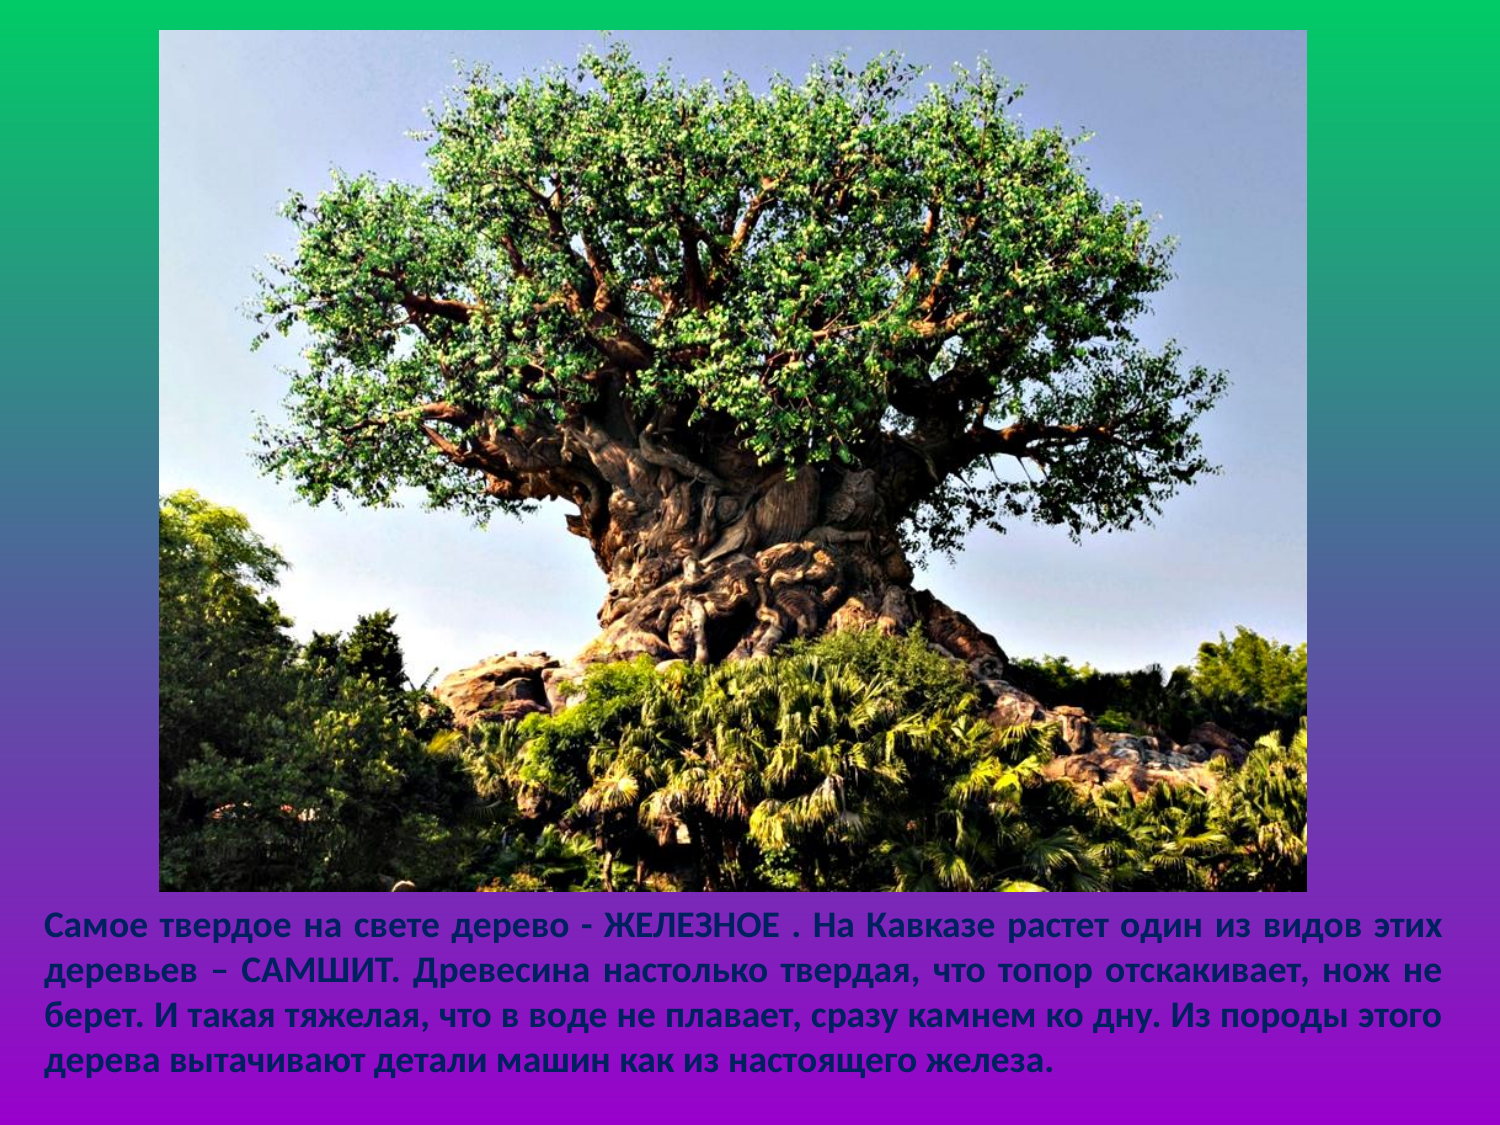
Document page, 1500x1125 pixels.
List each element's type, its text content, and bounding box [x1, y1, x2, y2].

picture [159, 30, 1307, 892]
text_box Самое твердое на свете дерево - ЖЕЛЕЗНОЕ . На Кавказе растет один из видов этих деревьев – САМШИТ. Древесина настолько твердая, что топор отскакивает, нож не берет. И такая тяжелая, что в воде не плавает, сразу камнем ко дну. Из породы этого дерева вытачивают детали машин как из настоящего железа. [29, 892, 1459, 1087]
